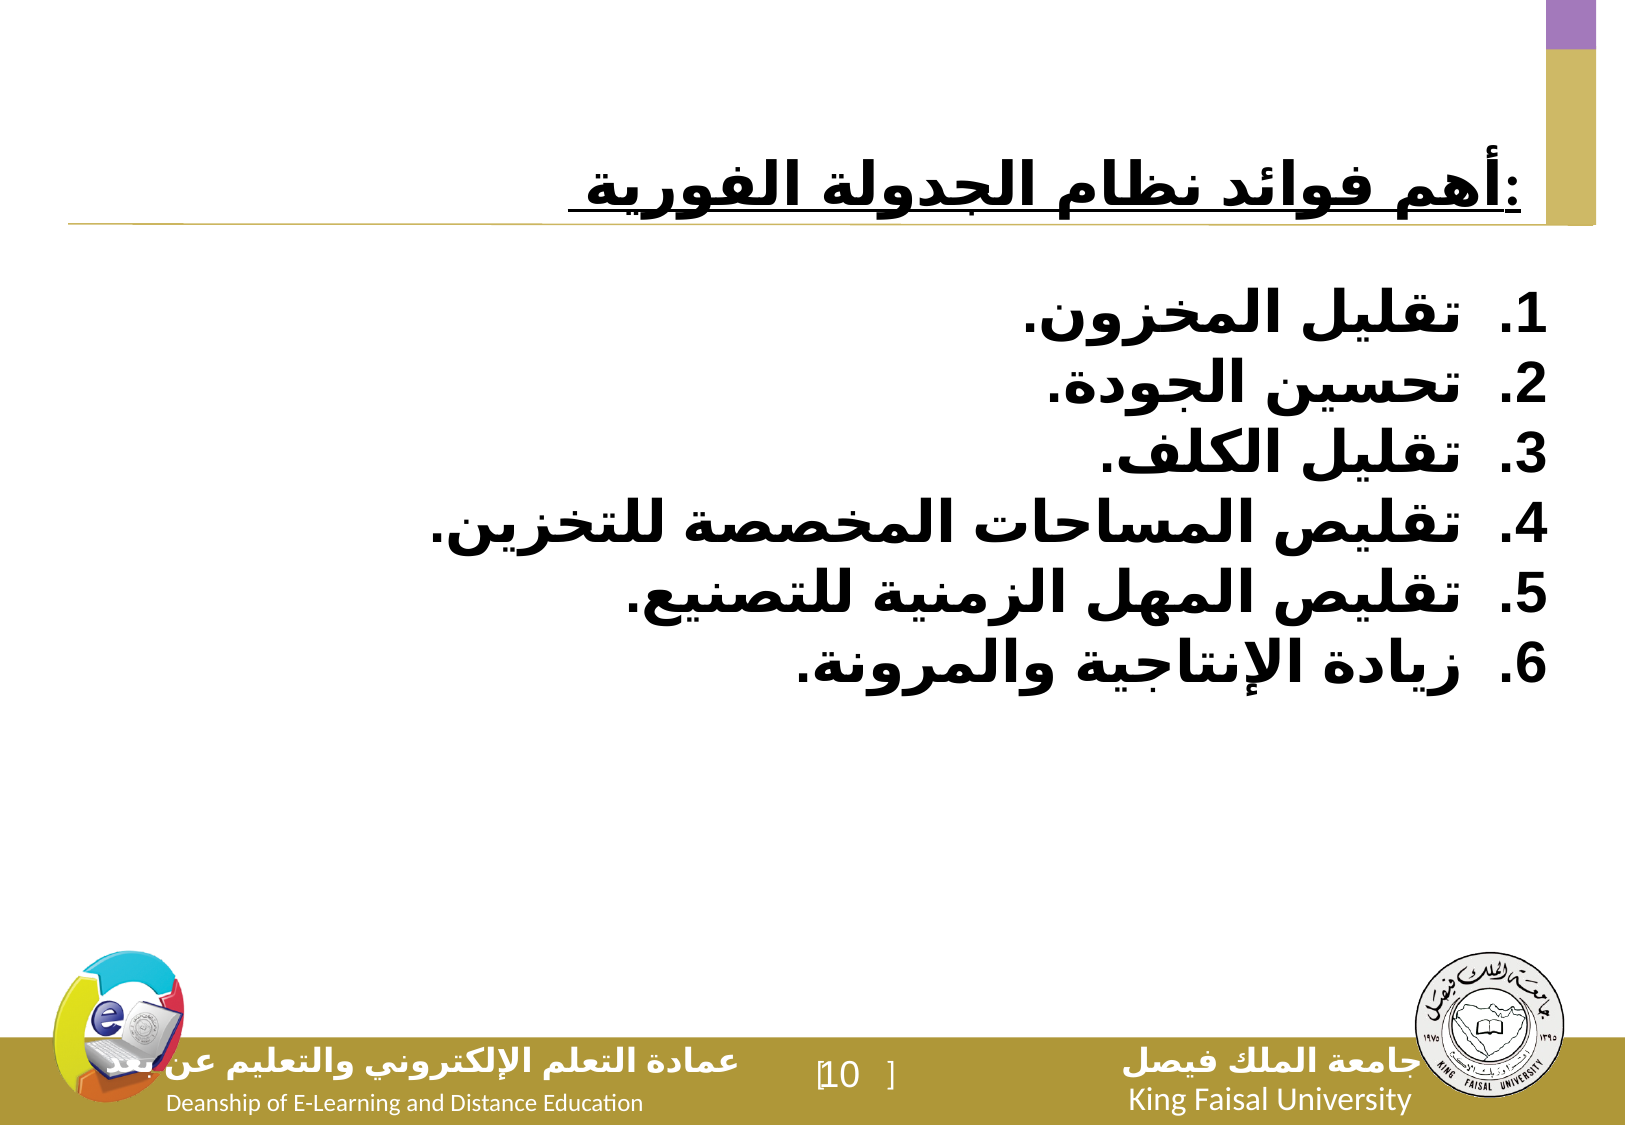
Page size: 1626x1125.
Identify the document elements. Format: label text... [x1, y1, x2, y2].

text_box تقليل المخزون. تحسين الجودة. تقليل الكلف. تقليص المساحات المخصصة للتخزين. تقليص المهل الزمنية للتصنيع. زيادة الإنتاجية والمرونة. [49, 266, 1563, 772]
title أهم فوائد نظام الجدولة الفورية: [87, 124, 1551, 238]
picture [170, 1097, 178, 1104]
picture [50, 949, 188, 1104]
picture [1412, 949, 1567, 1100]
